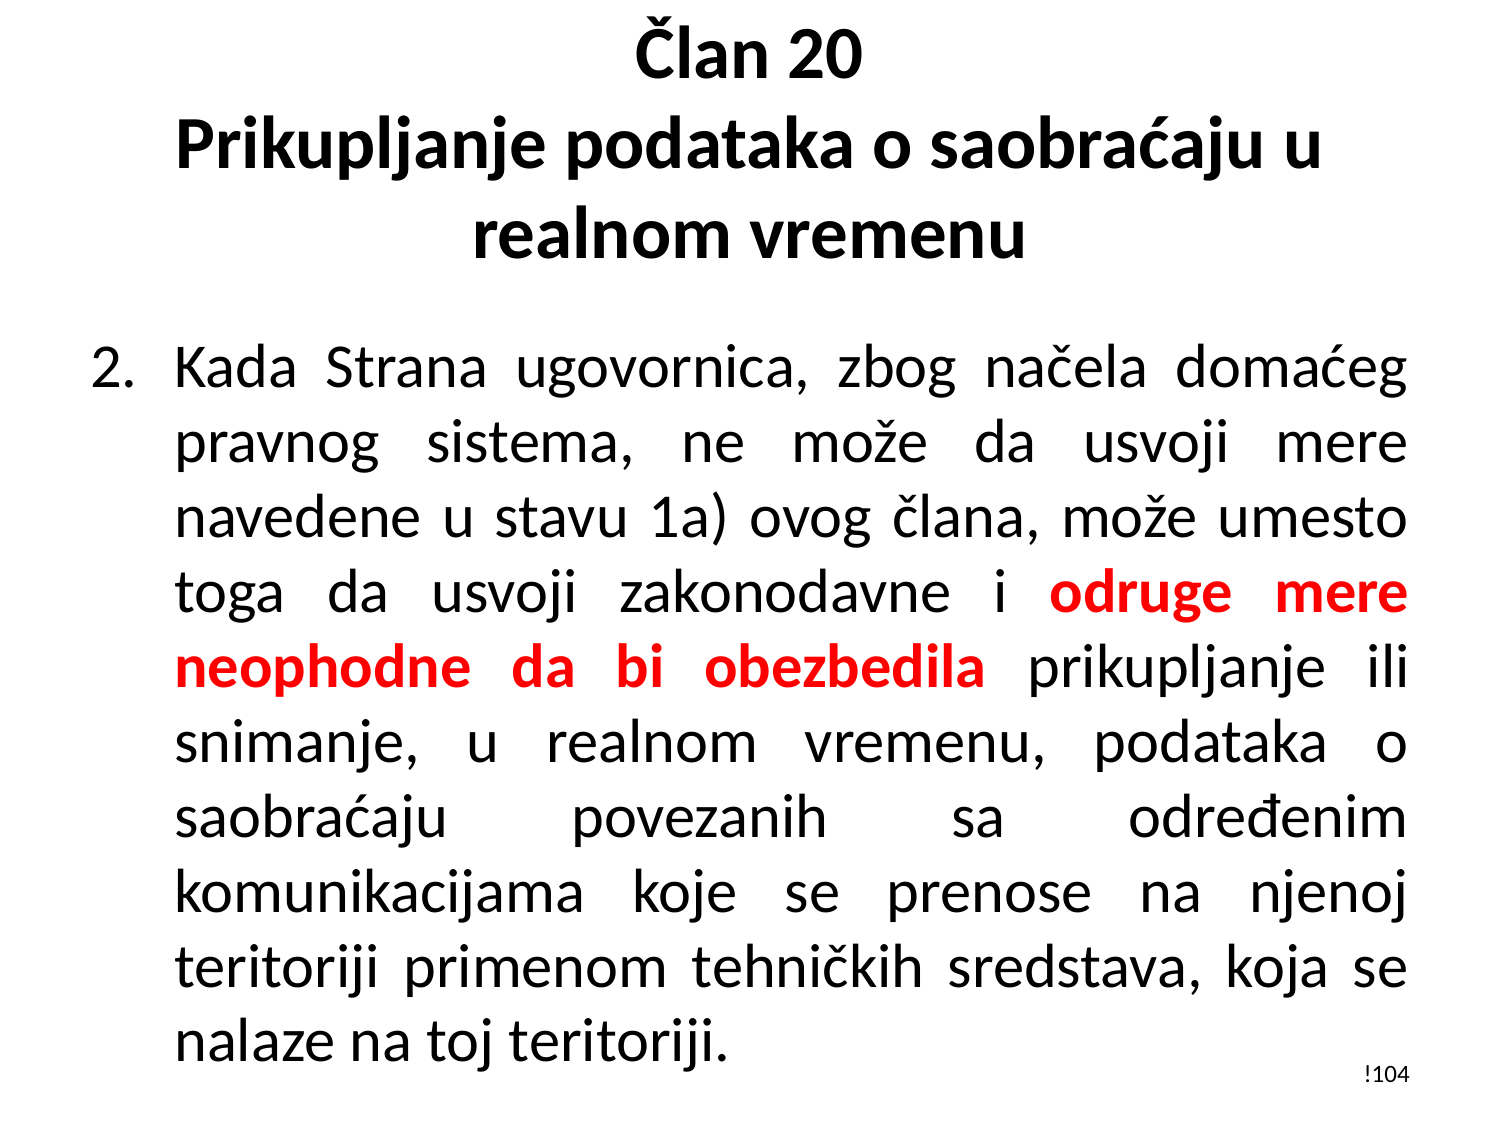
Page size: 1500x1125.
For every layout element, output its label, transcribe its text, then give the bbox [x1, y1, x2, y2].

list Kada Strana ugovornica, zbog načela domaćeg pravnog sistema, ne može da usvoji mere navedene u stavu 1a) ovog člana, može umesto toga da usvoji zakonodavne i odruge mere neophodne da bi obezbedila prikupljanje ili snimanje, u realnom vremenu, podataka o saobraćaju povezanih sa određenim komunikacijama koje se prenose na njenoj teritoriji primenom tehničkih sredstava, koja se nalaze na toj teritoriji. [74, 317, 1426, 1061]
slide_number !104 [1074, 1042, 1425, 1103]
title Član 20 Prikupljanje podataka o saobraćaju u realnom vremenu [74, 44, 1426, 233]
